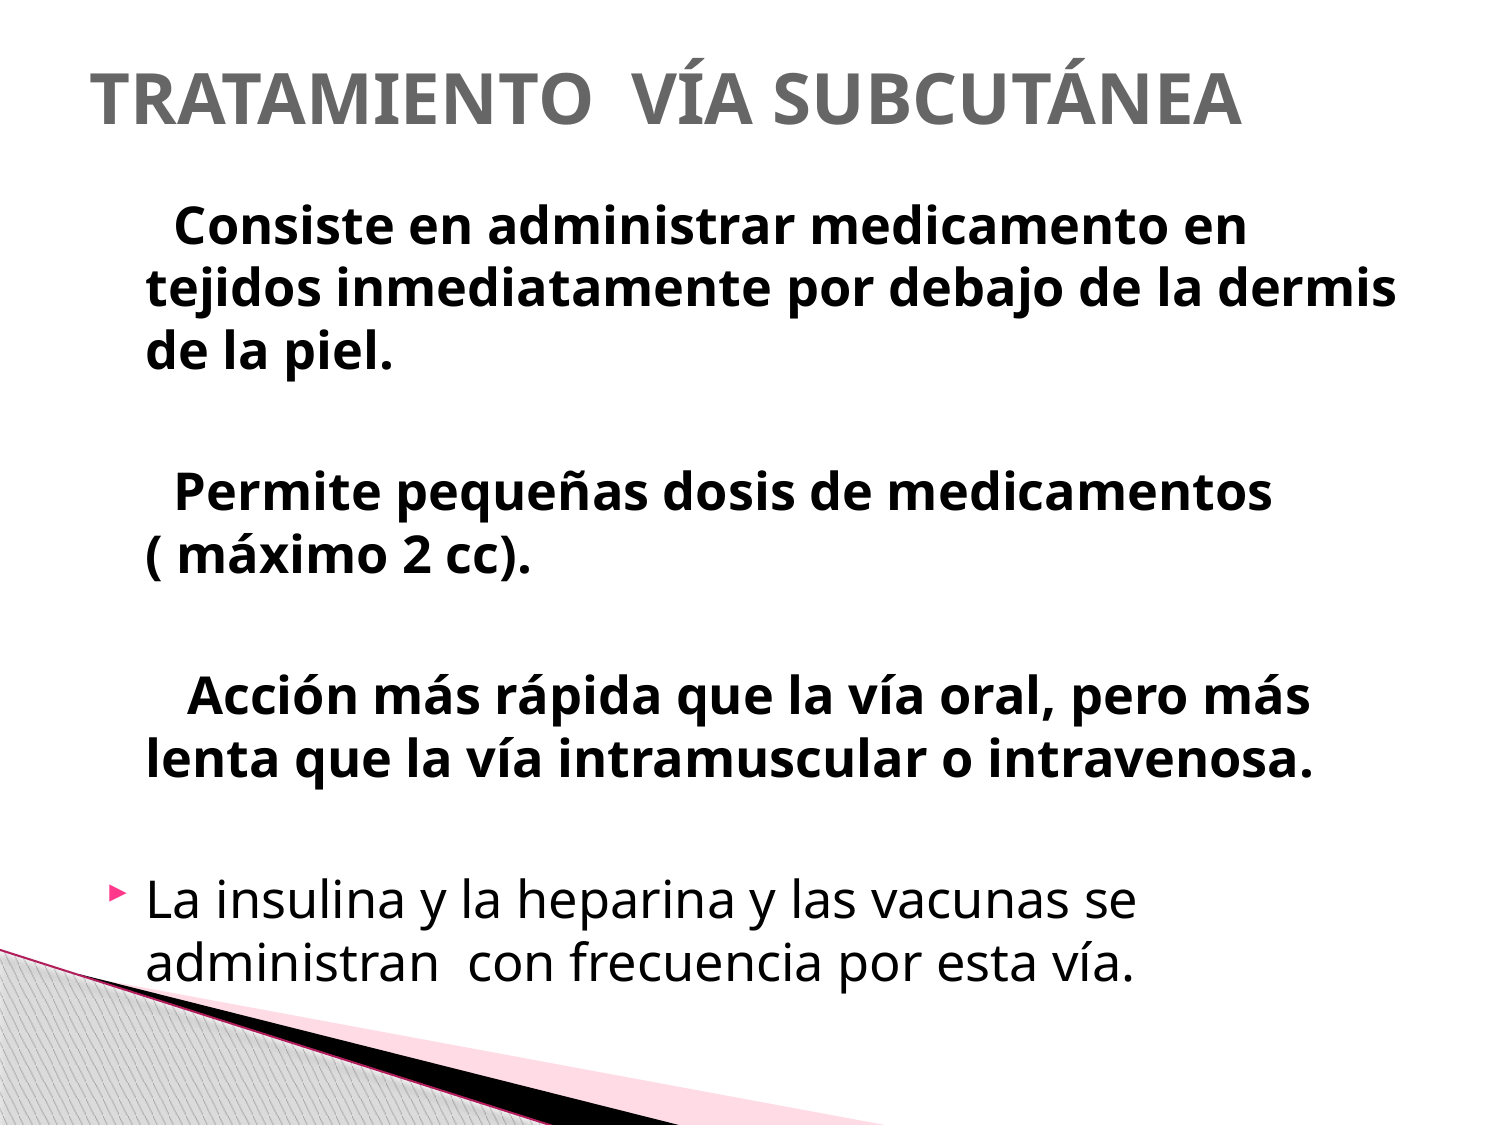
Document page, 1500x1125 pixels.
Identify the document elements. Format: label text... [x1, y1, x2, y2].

list Consiste en administrar medicamento en tejidos inmediatamente por debajo de la dermis de la piel. Permite pequeñas dosis de medicamentos ( máximo 2 cc). Acción más rápida que la vía oral, pero más lenta que la vía intramuscular o intravenosa. La insulina y la heparina y las vacunas se administran con frecuencia por esta vía. [75, 233, 1425, 1005]
title TRATAMIENTO VÍA SUBCUTÁNEA [75, 45, 1425, 233]
